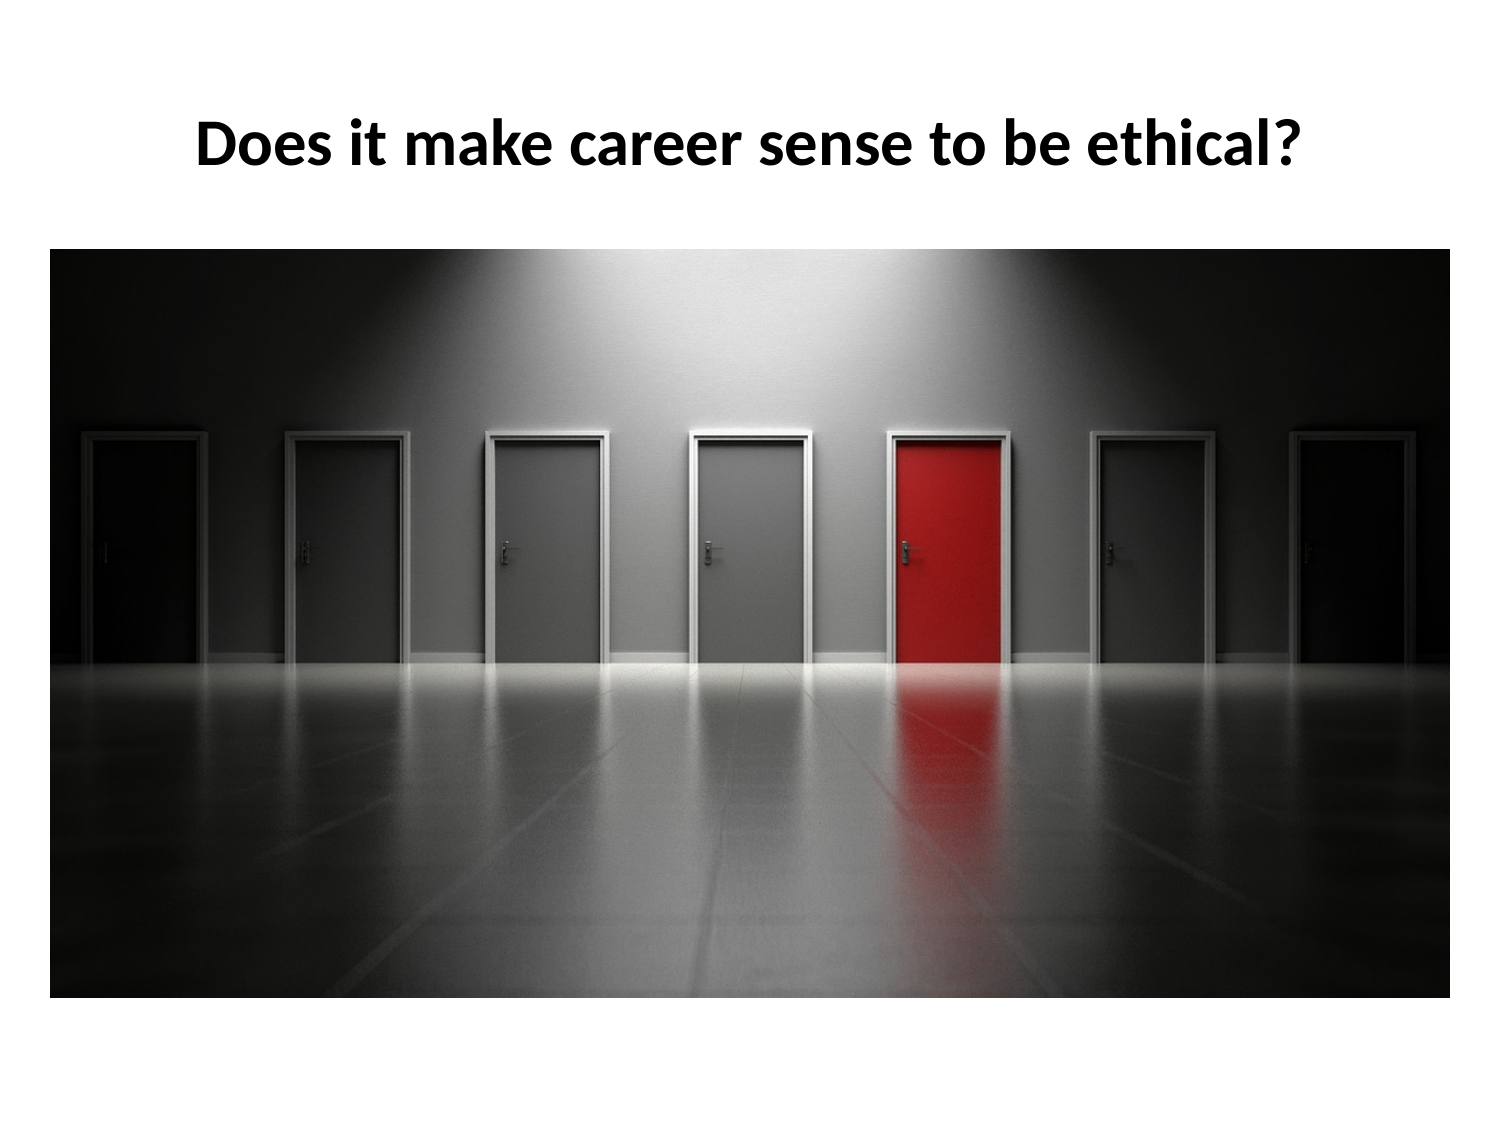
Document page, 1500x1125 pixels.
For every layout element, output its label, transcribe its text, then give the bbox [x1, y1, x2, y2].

title Does it make career sense to be ethical? [75, 45, 1425, 233]
picture [49, 249, 1451, 998]
